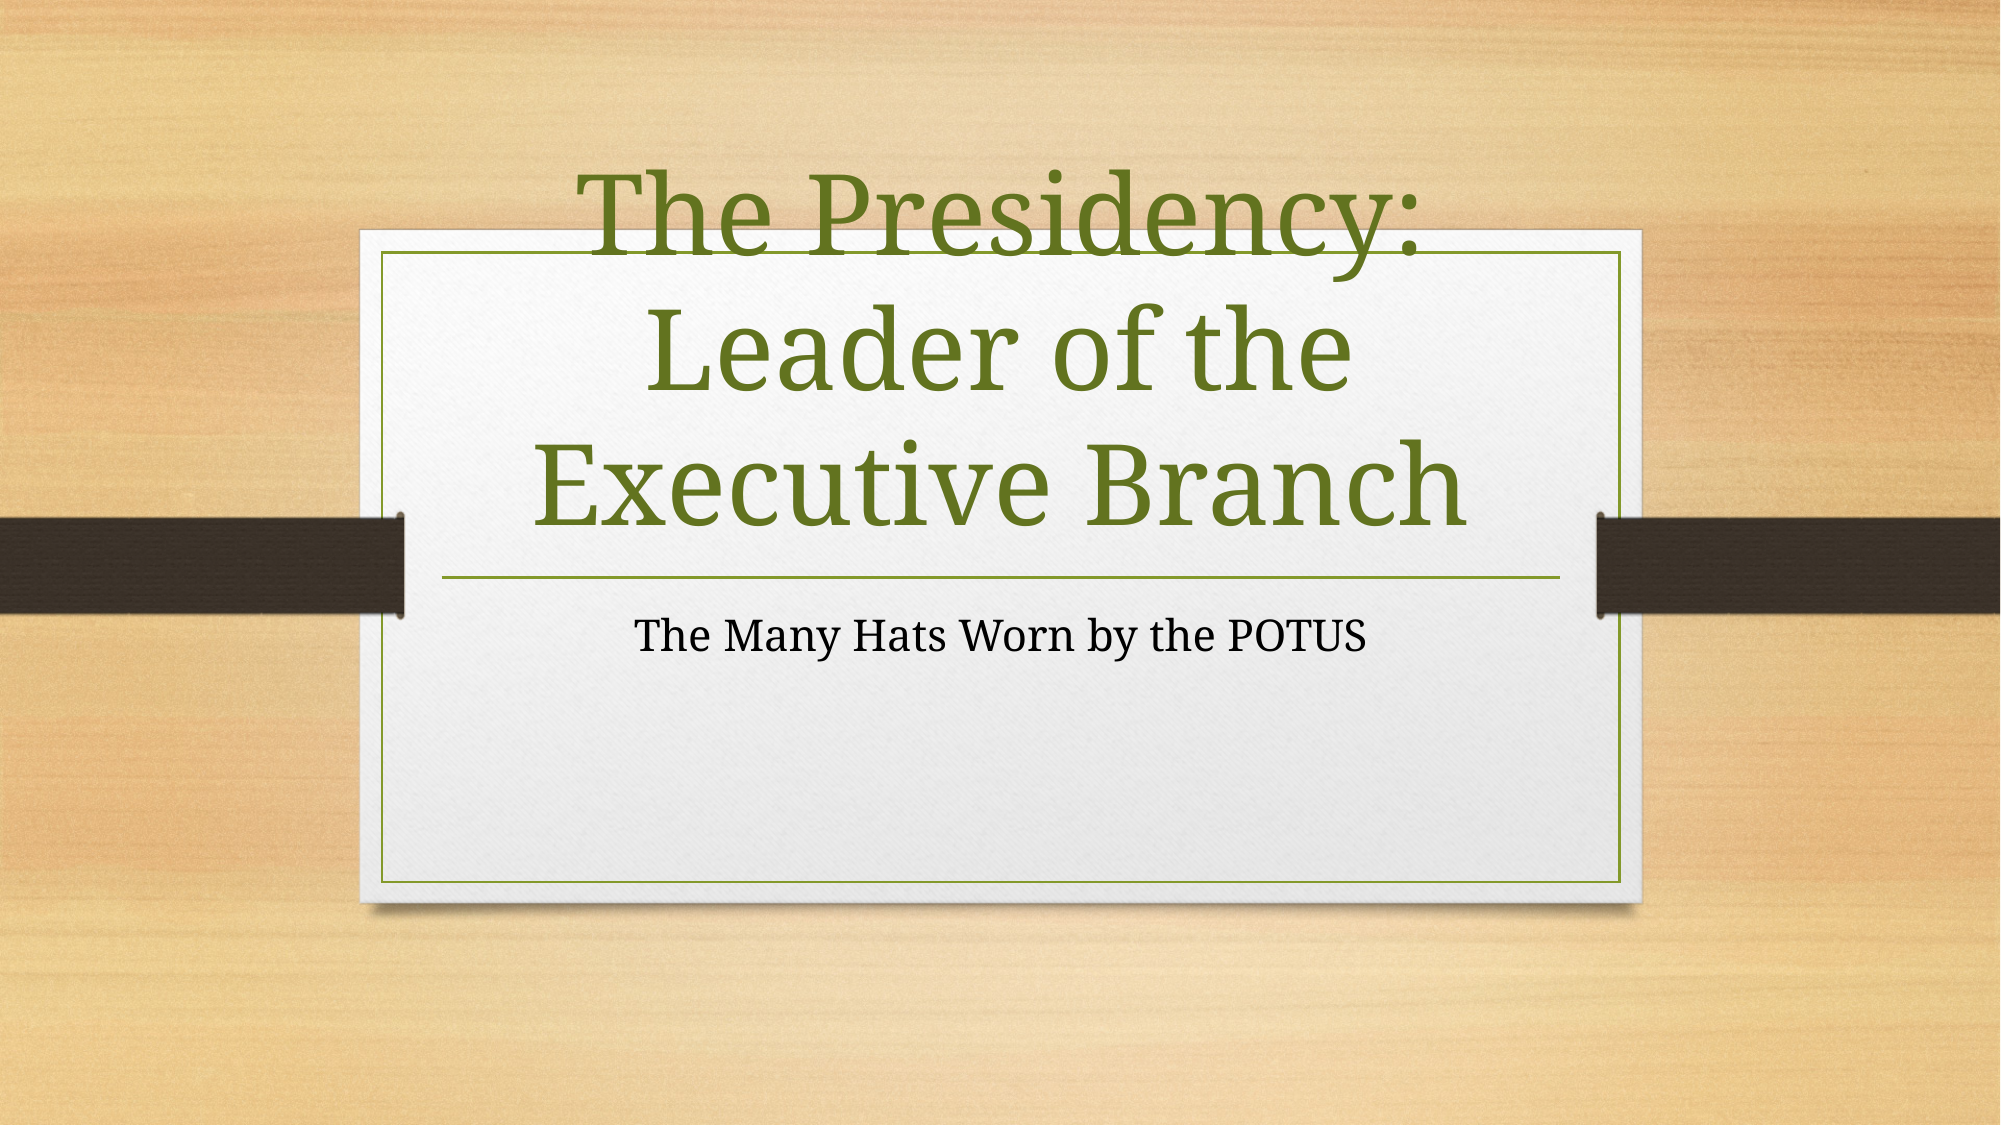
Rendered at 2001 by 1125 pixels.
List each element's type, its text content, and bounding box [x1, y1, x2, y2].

title The Presidency: Leader of the Executive Branch [441, 306, 1560, 556]
picture [0, 0, 2001, 1125]
subtitle The Many Hats Worn by the POTUS [441, 600, 1560, 817]
